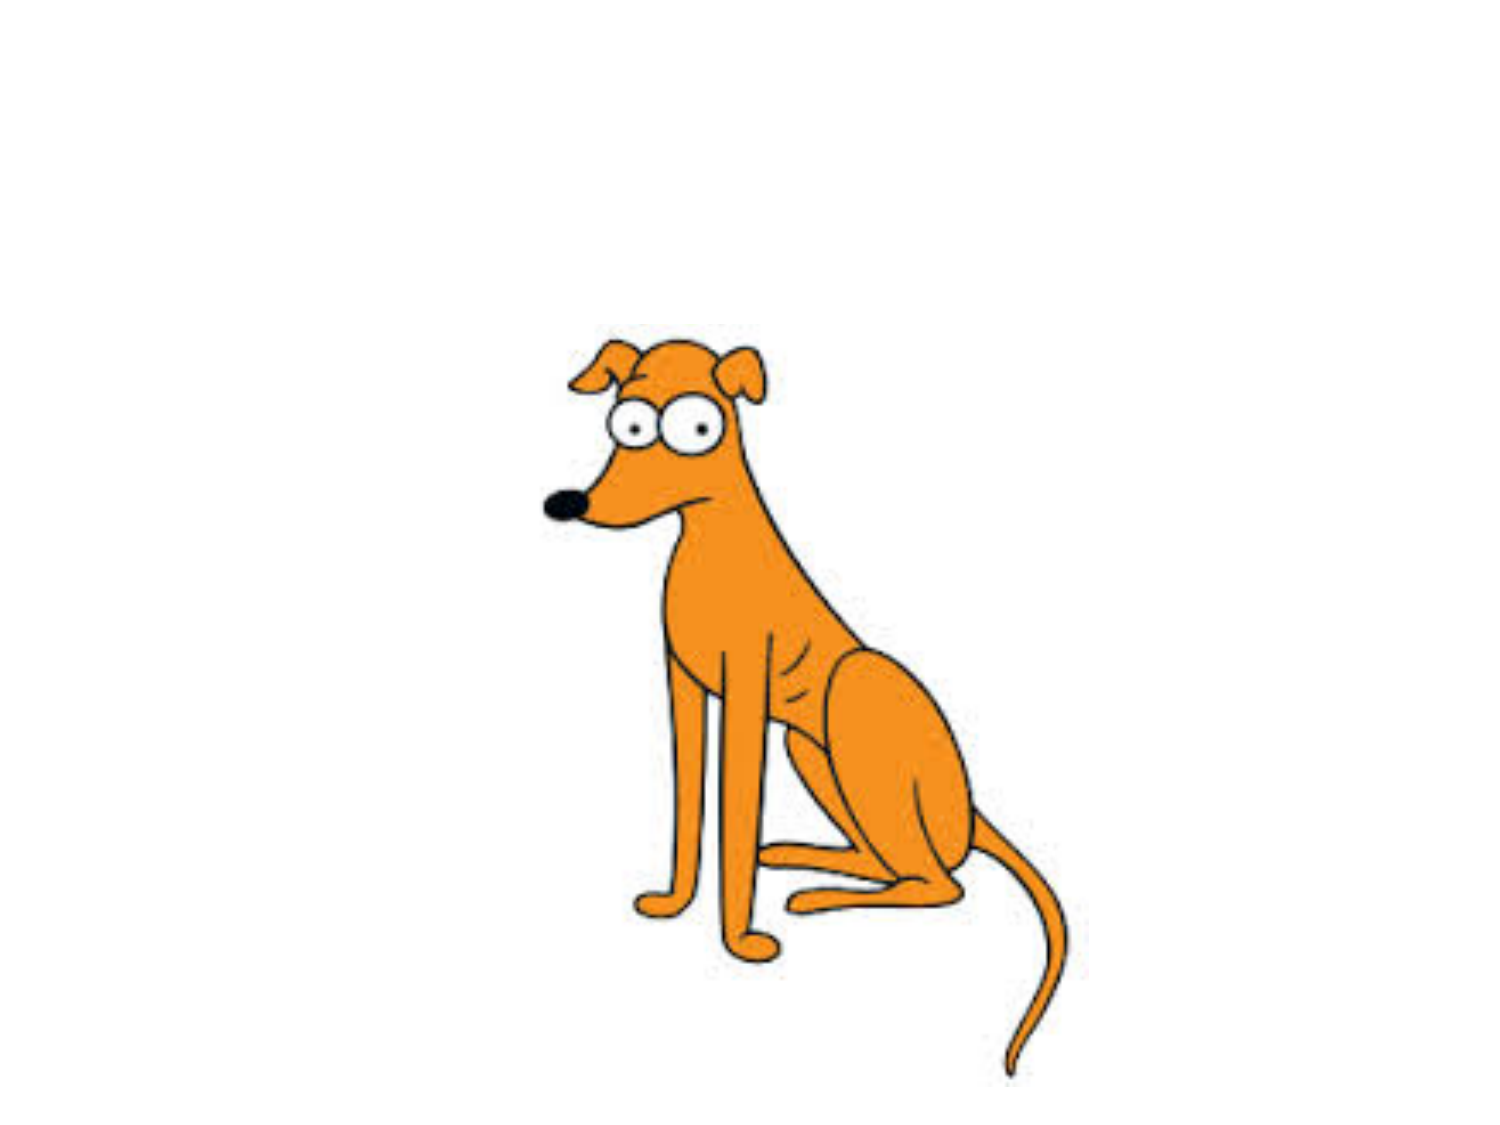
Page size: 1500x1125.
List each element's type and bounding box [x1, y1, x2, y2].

list [487, 324, 1089, 1087]
